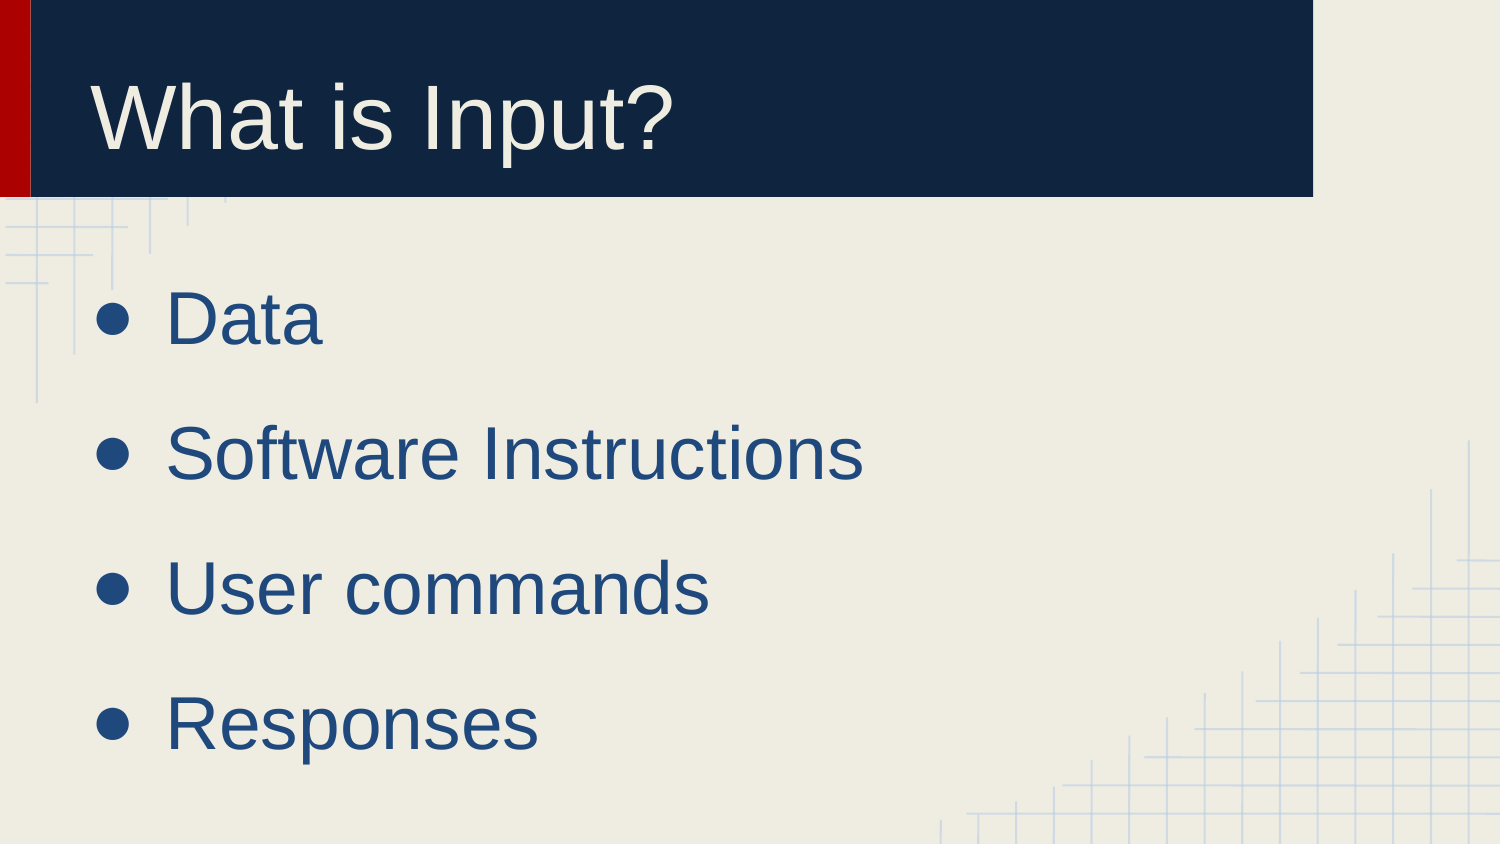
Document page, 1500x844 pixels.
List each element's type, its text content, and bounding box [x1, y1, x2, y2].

title What is Input? [75, 16, 1276, 183]
list Data Software Instructions User commands Responses [75, 209, 1425, 844]
